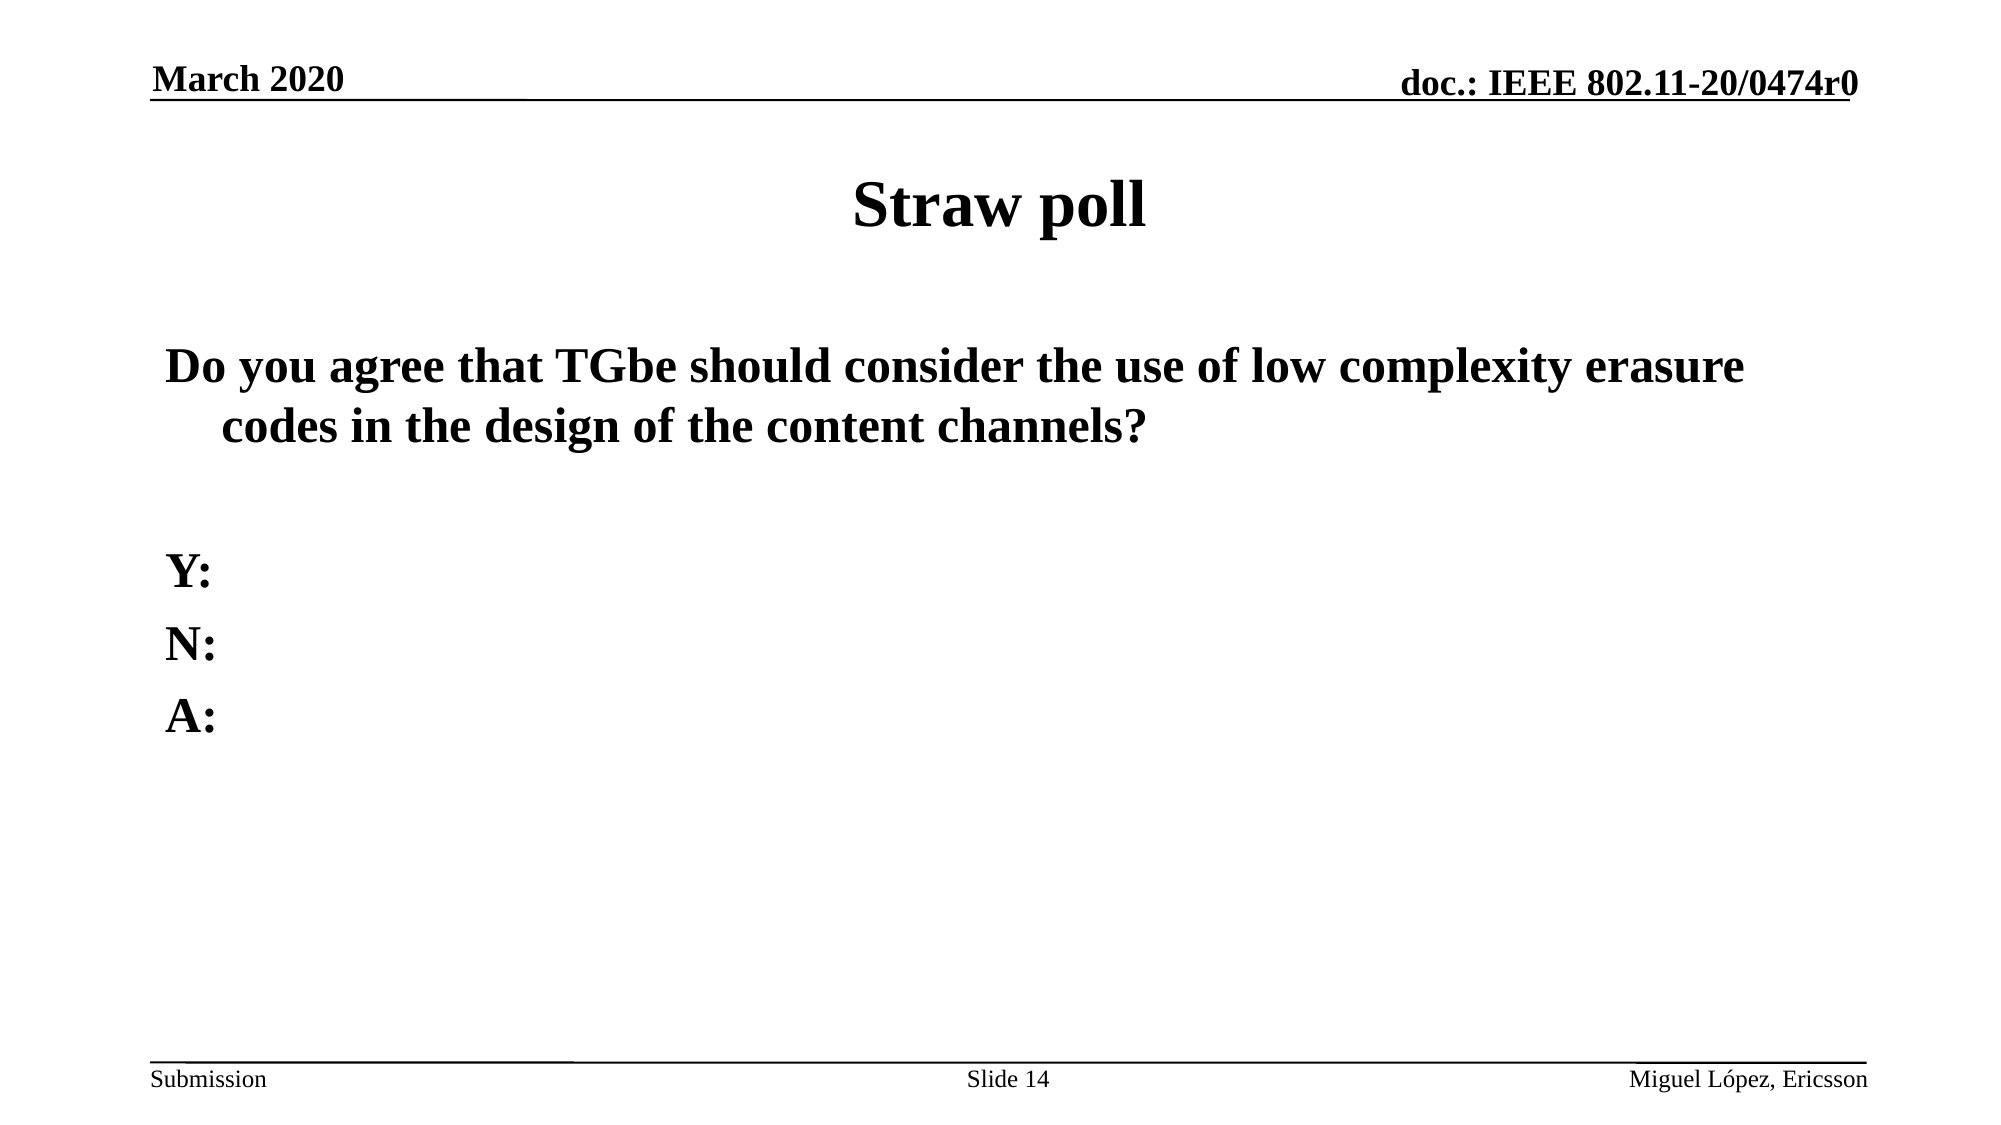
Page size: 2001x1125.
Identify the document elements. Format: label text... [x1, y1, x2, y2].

footer Miguel López, Ericsson [1171, 1061, 1869, 1093]
title Straw poll [149, 112, 1850, 288]
list Do you agree that TGbe should consider the use of low complexity erasure codes in the design of the content channels? Y: N: A: [149, 324, 1850, 1000]
slide_number Slide 14 [950, 1061, 1067, 1123]
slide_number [152, 54, 563, 100]
